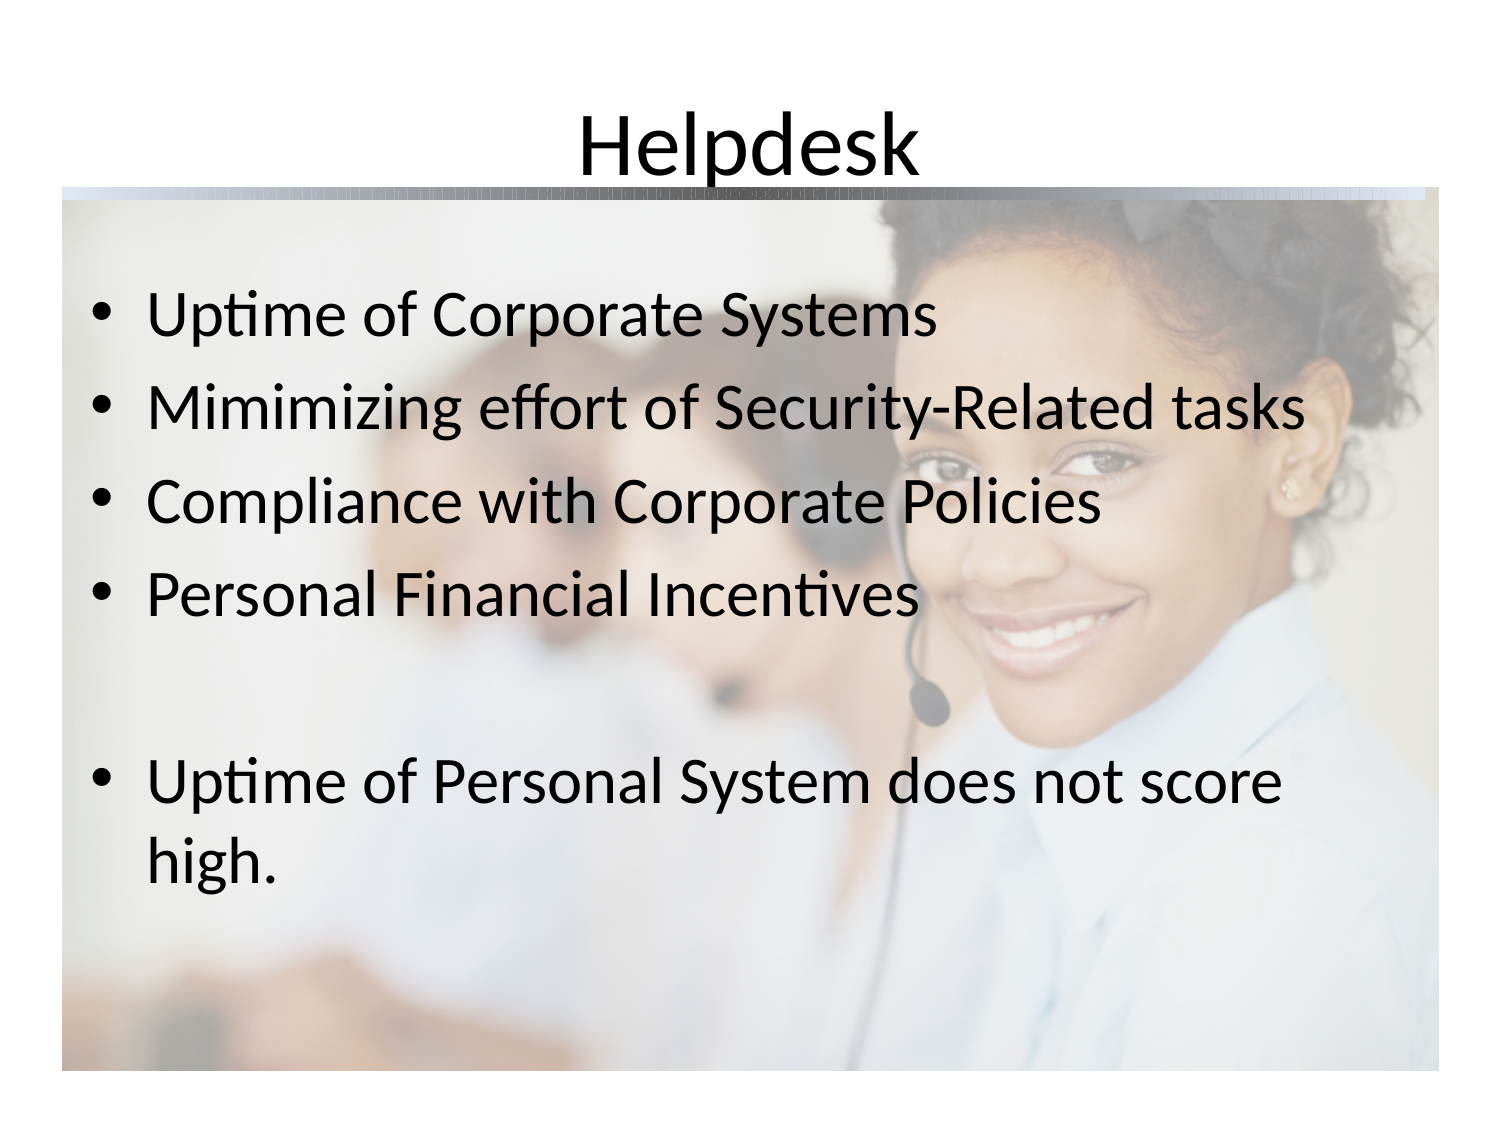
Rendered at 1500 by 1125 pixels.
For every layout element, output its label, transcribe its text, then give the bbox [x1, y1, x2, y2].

title Helpdesk [75, 45, 1425, 185]
picture [62, 187, 1440, 1071]
